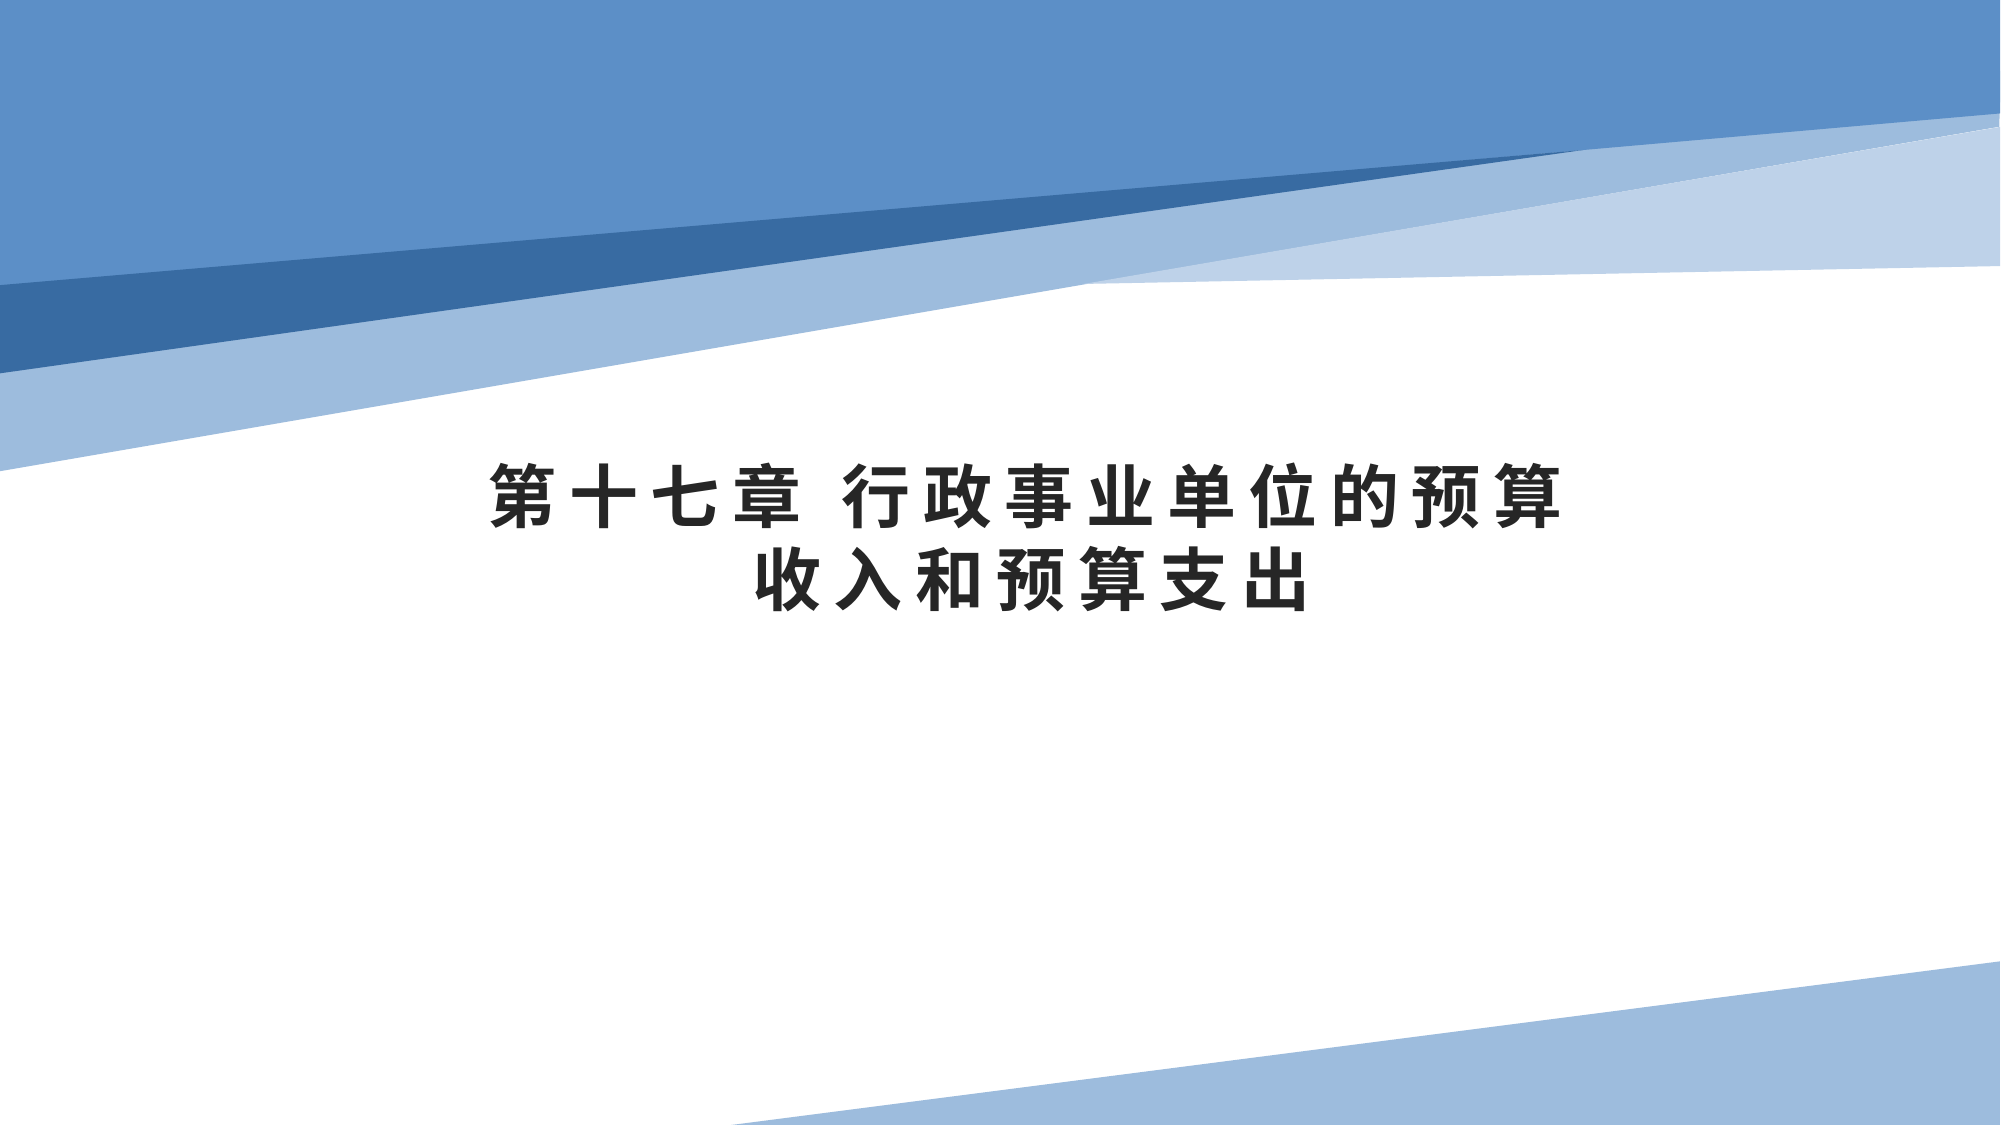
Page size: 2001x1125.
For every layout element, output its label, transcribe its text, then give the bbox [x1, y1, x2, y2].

title 第十七章 行政事业单位的预算收入和预算支出 [447, 443, 1616, 627]
